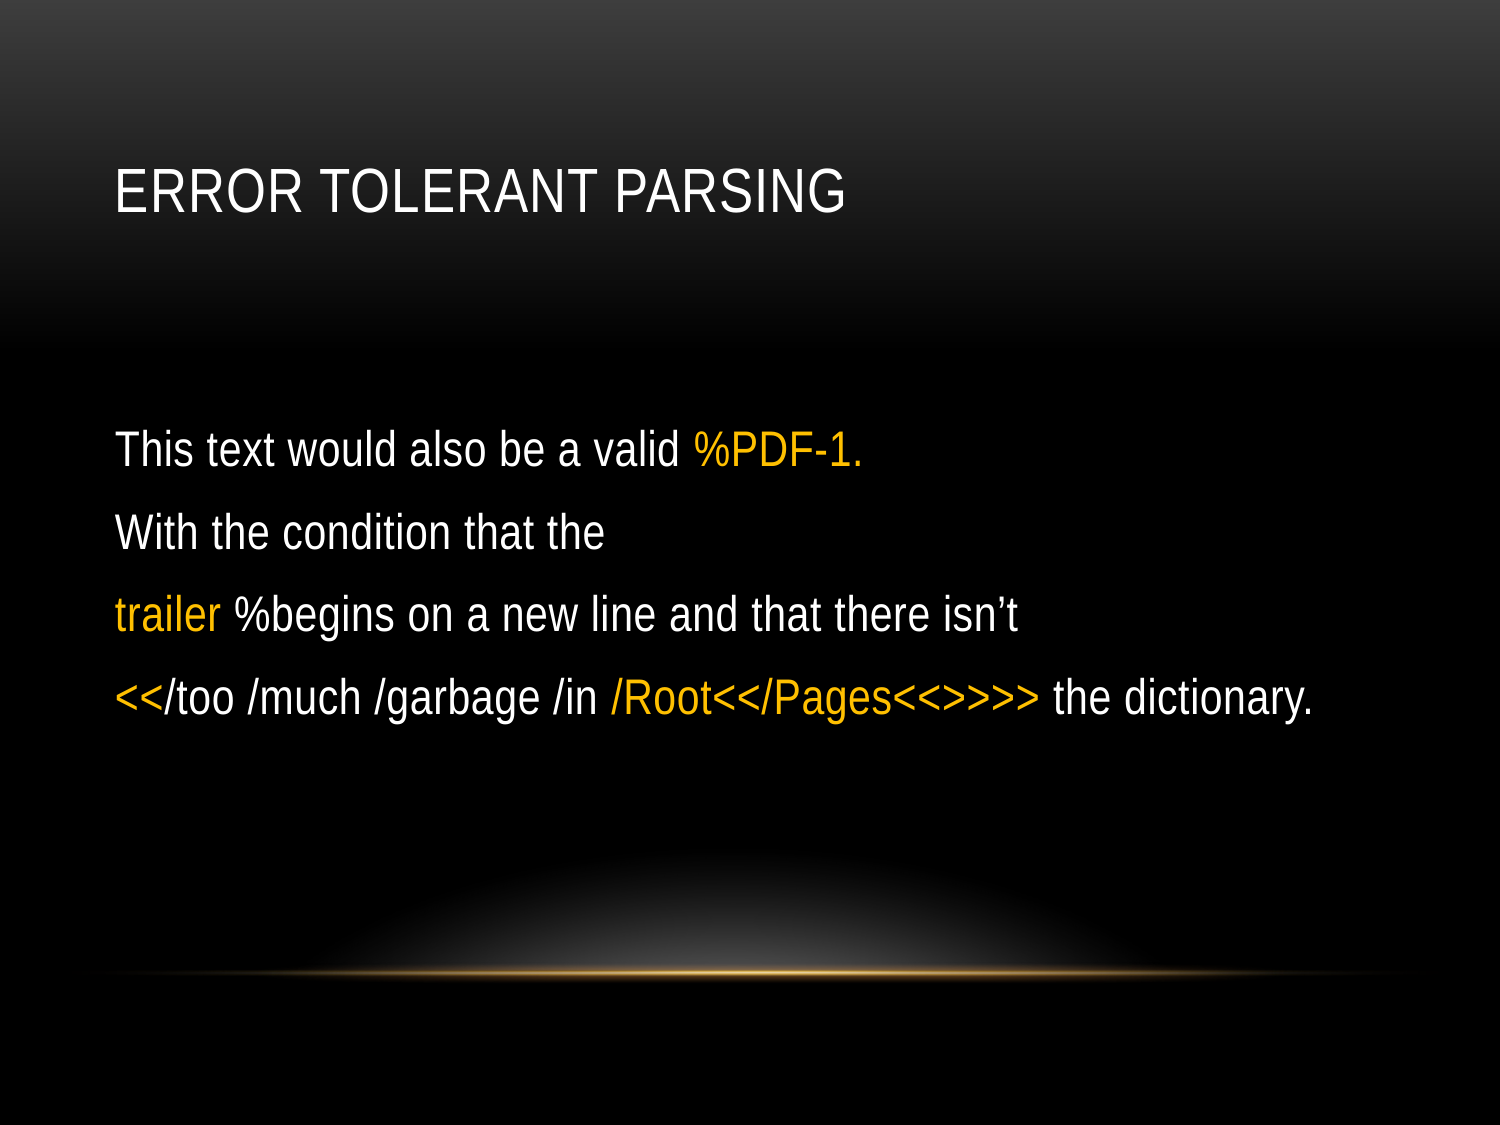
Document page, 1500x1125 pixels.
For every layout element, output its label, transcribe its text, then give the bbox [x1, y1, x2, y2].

picture [0, 0, 1500, 1125]
list This text would also be a valid %PDF-1. With the condition that the trailer %begins on a new line and that there isn’t <</too /much /garbage /in /Root<</Pages<<>>>> the dictionary. [99, 262, 1400, 938]
title Error tolerant Parsing [99, 45, 1400, 233]
